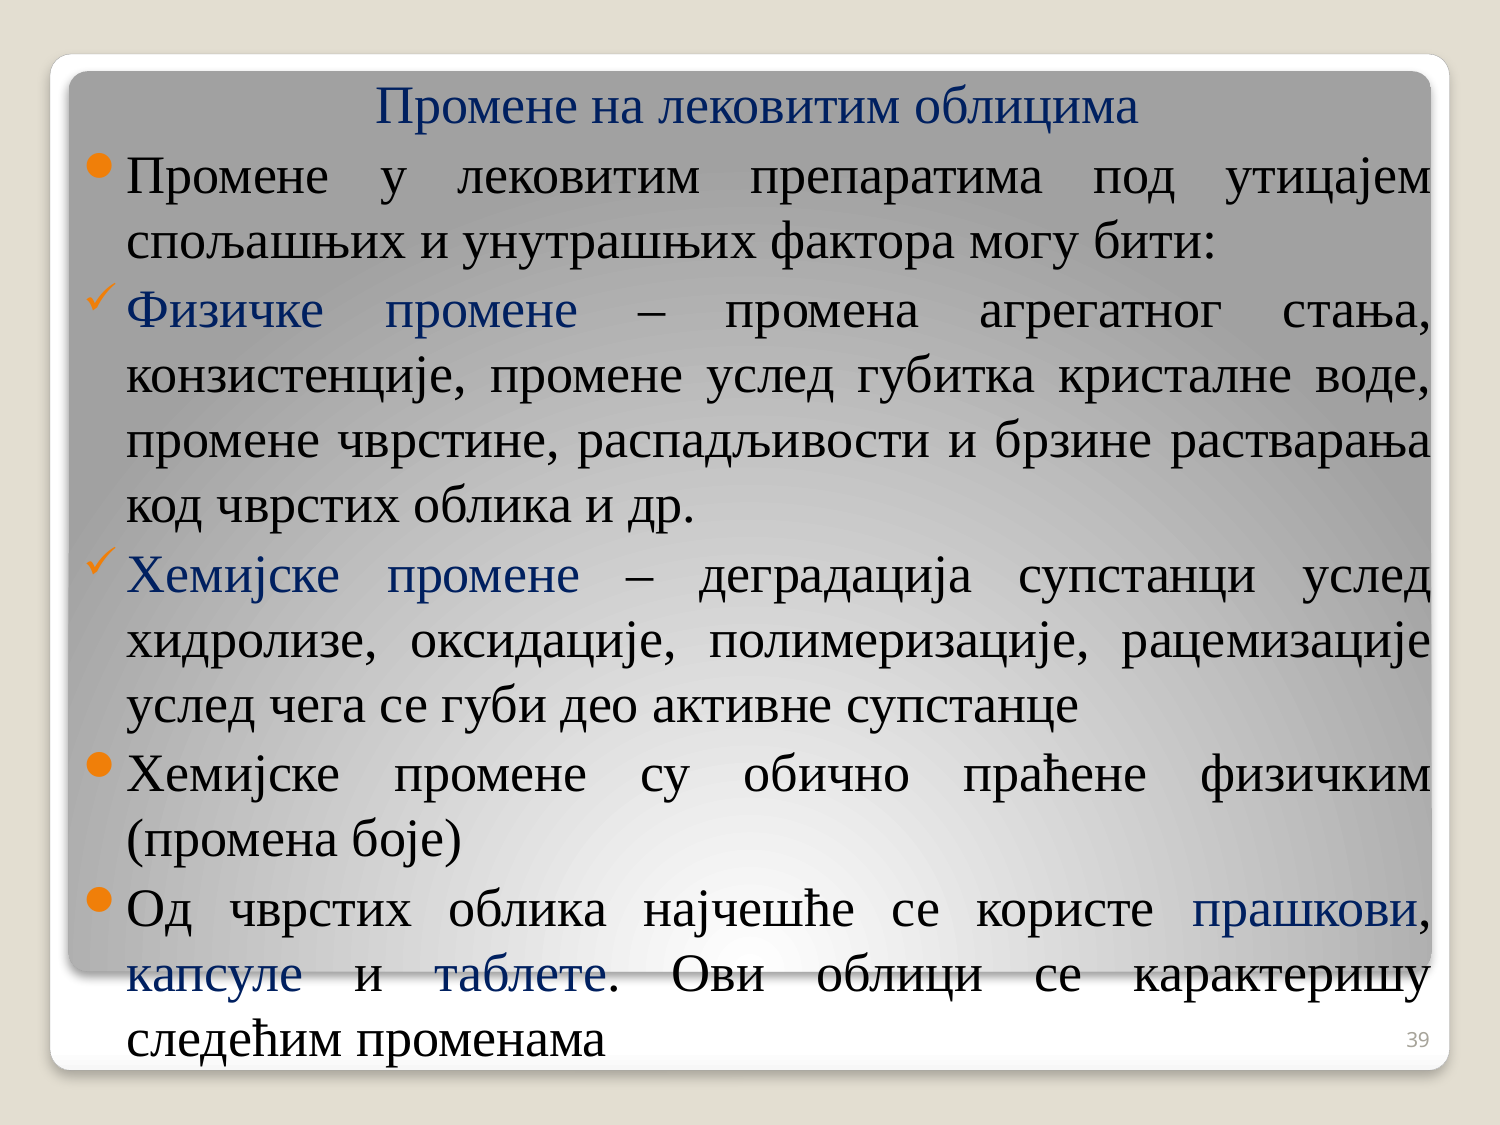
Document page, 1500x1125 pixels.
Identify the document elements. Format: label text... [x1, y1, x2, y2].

list Промене на лековитим облицима Промене у лековитим препаратима под утицајем спољашњих и унутрашњих фактора могу бити: Физичке промене – промена агрегатног стања, конзистенције, промене услед губитка кристалне воде, промене чврстине, распадљивости и брзине растварања код чврстих облика и др. Хемијске промене – деградација супстанци услед хидролизе, оксидације, полимеризације, рацемизације услед чега се губи део активне супстанце Хемијске промене су обично праћене физичким (промена боје) Од чврстих облика најчешће се користе прашкови, капсуле и таблете. Ови облици се карактеришу следећим променама [53, 54, 1447, 1083]
slide_number 39 [1369, 1002, 1445, 1063]
